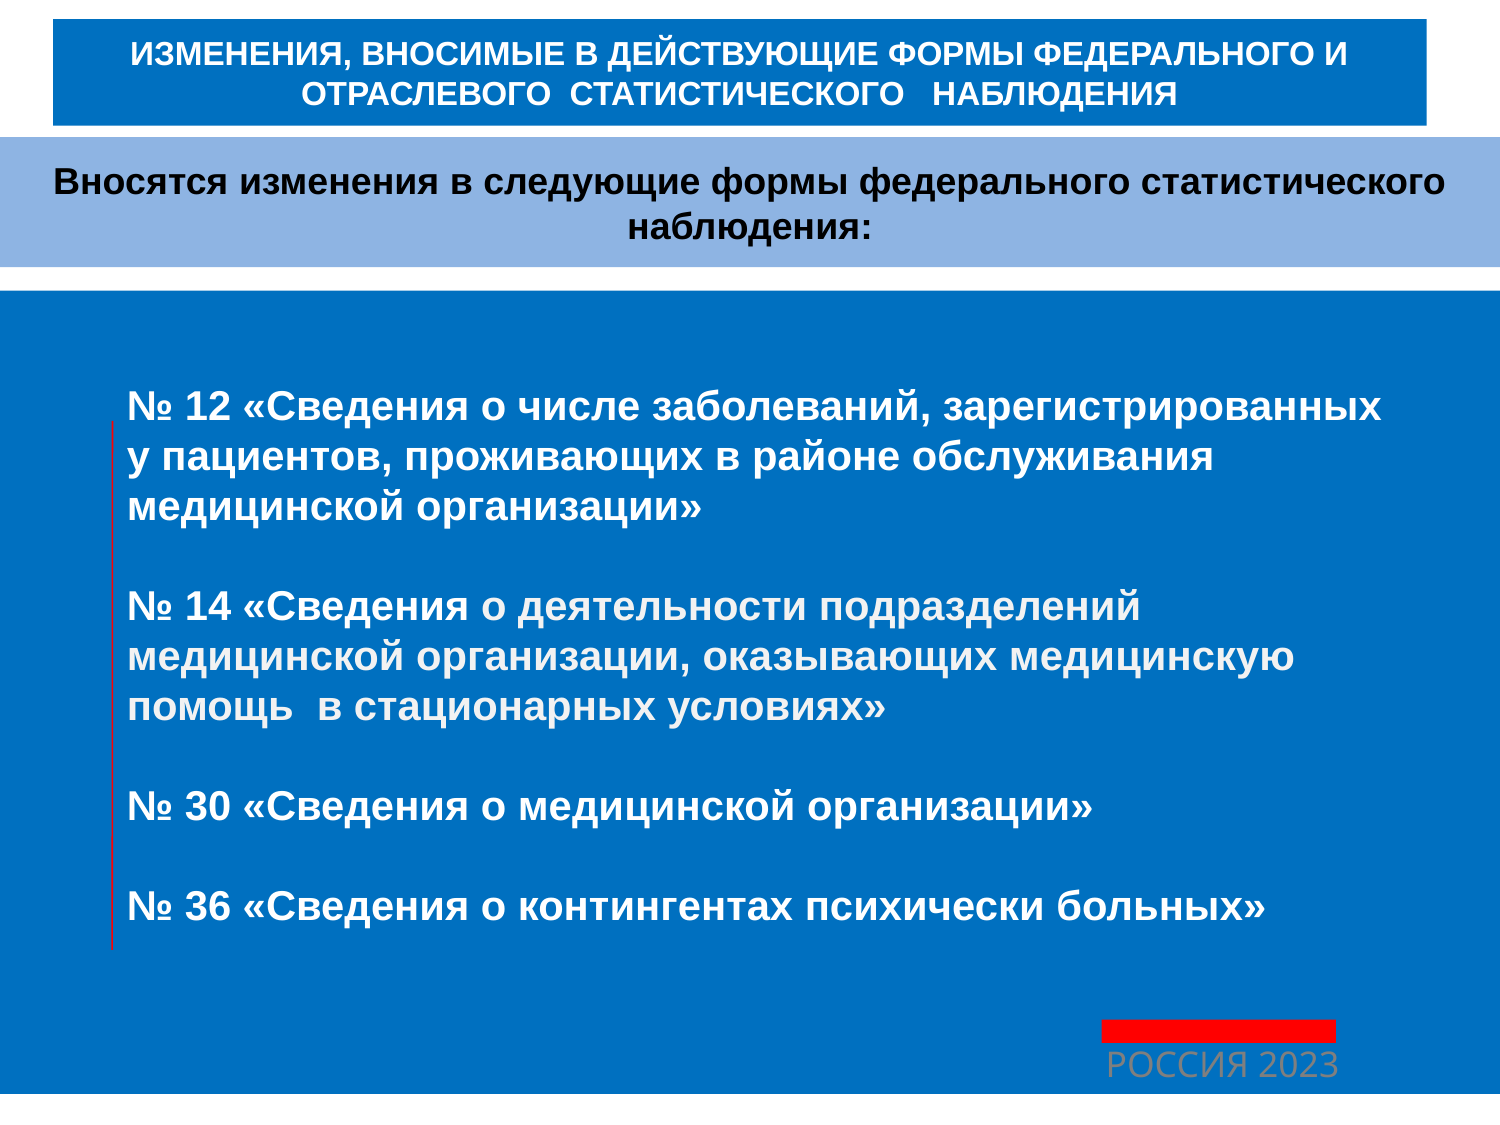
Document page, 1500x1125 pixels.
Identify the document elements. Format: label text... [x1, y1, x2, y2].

text_box [1101, 1019, 1336, 1043]
text_box ИЗМЕНЕНИЯ, ВНОСИМЫЕ В ДЕЙСТВУЮЩИЕ ФОРМЫ ФЕДЕРАЛЬНОГО И ОТРАСЛЕВОГО СТАТИСТИЧЕСКОГО НАБЛЮДЕНИЯ [51, 17, 1429, 128]
text_box № 12 «Сведения о числе заболеваний, зарегистрированных у пациентов, проживающих в районе обслуживания медицинской организации» № 14 «Сведения о деятельности подразделений медицинской организации, оказывающих медицинскую помощь в стационарных условиях» № 30 «Сведения о медицинской организации» № 36 «Сведения о контингентах психически больных» [112, 331, 1435, 987]
text_box [0, 290, 1500, 1094]
text_box Вносятся изменения в следующие формы федерального статистического наблюдения: [0, 137, 1500, 268]
subtitle РОССИЯ 2023 [1089, 1042, 1372, 1114]
